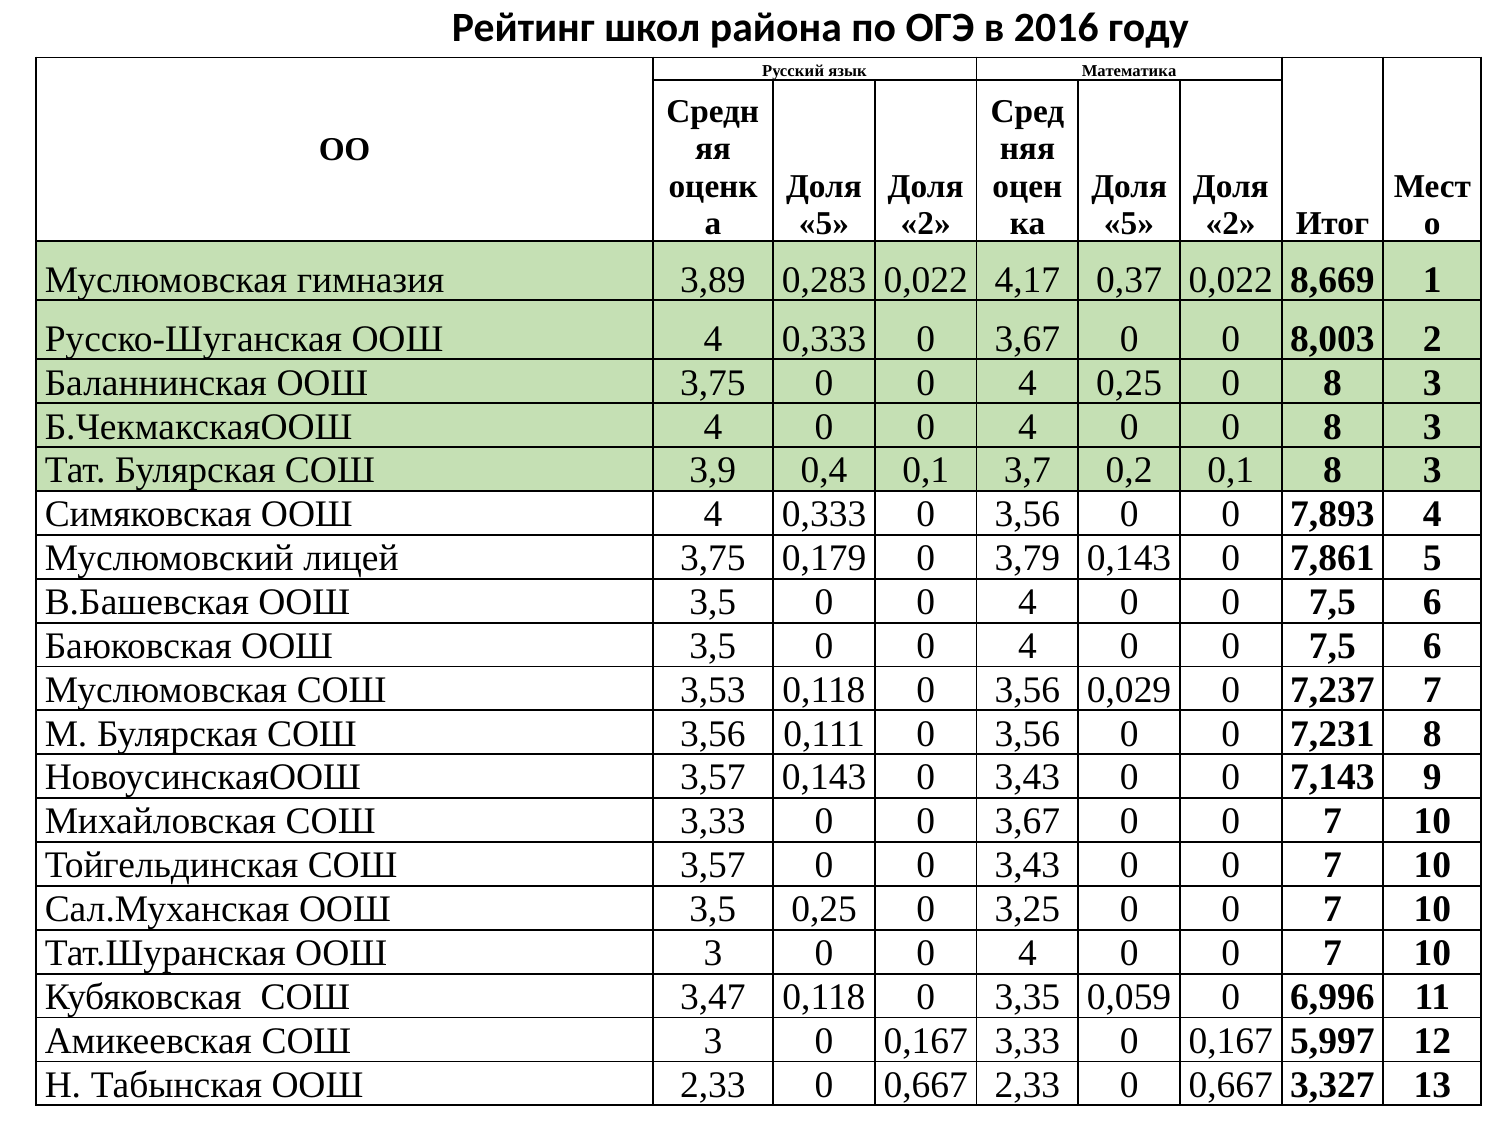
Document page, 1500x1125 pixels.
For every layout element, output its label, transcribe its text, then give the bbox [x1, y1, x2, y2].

table_cell 0 [1079, 1018, 1179, 1061]
table_cell 7 [1283, 931, 1382, 973]
table_cell Доля «2» [1181, 81, 1281, 240]
table_cell 0 [774, 360, 874, 402]
table_cell 0 [1181, 711, 1281, 753]
table_cell 2,33 [654, 1062, 772, 1104]
table_cell 0,4 [774, 448, 874, 490]
table_cell 0 [1079, 624, 1179, 666]
table_cell 10 [1384, 843, 1480, 885]
table_cell 3,47 [654, 975, 772, 1017]
table_cell 11 [1384, 975, 1480, 1017]
table_cell 0 [876, 624, 976, 666]
table_cell Русско-Шуганская ООШ [37, 301, 652, 358]
table_cell 7 [1283, 887, 1382, 929]
table_cell 4 [1384, 492, 1480, 534]
table_cell 2,33 [977, 1062, 1077, 1104]
table_cell 0 [1079, 1062, 1179, 1104]
table_cell 3 [1384, 448, 1480, 490]
table_cell 0 [1181, 931, 1281, 973]
table_cell 0 [1181, 536, 1281, 578]
table_cell 0,37 [1079, 242, 1179, 299]
table_cell 0 [876, 360, 976, 402]
table_cell 0,25 [1079, 360, 1179, 402]
table_cell 0 [876, 536, 976, 578]
table_cell 3,56 [977, 492, 1077, 534]
table_cell 0,022 [876, 242, 976, 299]
table_cell 3,5 [654, 624, 772, 666]
table_cell 0 [876, 755, 976, 797]
table_cell 0 [1079, 580, 1179, 622]
table_cell 0 [1079, 799, 1179, 841]
table_cell 0 [1079, 931, 1179, 973]
table_cell Б.ЧекмакскаяООШ [37, 404, 652, 446]
table_cell 0 [876, 492, 976, 534]
table_cell 0,167 [876, 1018, 976, 1061]
table_cell НовоусинскаяООШ [37, 755, 652, 797]
table_cell 7,5 [1283, 580, 1382, 622]
table_cell 0,667 [876, 1062, 976, 1104]
table_cell 8,669 [1283, 242, 1382, 299]
table_cell Амикеевская СОШ [37, 1018, 652, 1061]
table_cell Сал.Муханская ООШ [37, 887, 652, 929]
table_cell 3,67 [977, 799, 1077, 841]
table_cell 0 [876, 667, 976, 709]
table_cell 5 [1384, 536, 1480, 578]
table_cell Н. Табынская ООШ [37, 1062, 652, 1104]
table_cell 12 [1384, 1018, 1480, 1061]
table_cell Михайловская СОШ [37, 799, 652, 841]
table_cell 3,56 [654, 711, 772, 753]
table_cell 0,333 [774, 492, 874, 534]
table_cell 0 [1181, 667, 1281, 709]
table_cell 0,118 [774, 975, 874, 1017]
table_cell 3,75 [654, 360, 772, 402]
table_header Место [1384, 58, 1480, 240]
table_cell 0 [1181, 404, 1281, 446]
table_cell 0 [1079, 755, 1179, 797]
table_cell 8,003 [1283, 301, 1382, 358]
table_cell 0 [876, 799, 976, 841]
table_cell 3,53 [654, 667, 772, 709]
table_cell Доля «5» [774, 81, 874, 240]
table_cell 3,67 [977, 301, 1077, 358]
table_cell 4 [977, 360, 1077, 402]
table_cell 3,5 [654, 580, 772, 622]
table_cell 4 [654, 492, 772, 534]
table_cell 0 [1079, 492, 1179, 534]
table_cell 0 [876, 843, 976, 885]
table_cell Симяковская ООШ [37, 492, 652, 534]
table_cell Доля «2» [876, 81, 976, 240]
table_cell 0,333 [774, 301, 874, 358]
table_cell 3,75 [654, 536, 772, 578]
table_cell 4 [977, 580, 1077, 622]
table_cell 10 [1384, 931, 1480, 973]
table_cell 10 [1384, 887, 1480, 929]
table_cell 8 [1283, 404, 1382, 446]
table_cell 4,17 [977, 242, 1077, 299]
table_cell 3,9 [654, 448, 772, 490]
table_header Итог [1283, 58, 1382, 240]
table_cell 0 [1079, 301, 1179, 358]
table_cell 2 [1384, 301, 1480, 358]
table_cell 3,56 [977, 667, 1077, 709]
table_cell Баюковская ООШ [37, 624, 652, 666]
table_cell 0 [1079, 887, 1179, 929]
table_cell 0,029 [1079, 667, 1179, 709]
table_cell 3,33 [977, 1018, 1077, 1061]
table_cell 0,25 [774, 887, 874, 929]
table_cell 0,143 [1079, 536, 1179, 578]
table_cell 0 [876, 931, 976, 973]
table_cell 0 [774, 799, 874, 841]
table_cell 7,231 [1283, 711, 1382, 753]
table_cell 0 [1181, 360, 1281, 402]
table_cell 0 [1181, 843, 1281, 885]
table_cell 4 [977, 624, 1077, 666]
text_box Рейтинг школ района по ОГЭ в 2016 году [437, 0, 1205, 58]
table_cell 0 [774, 624, 874, 666]
table_cell 3 [654, 931, 772, 973]
table_cell 3,33 [654, 799, 772, 841]
table_cell 9 [1384, 755, 1480, 797]
table_cell 3 [1384, 404, 1480, 446]
table_cell 3,7 [977, 448, 1077, 490]
table_cell 3,25 [977, 887, 1077, 929]
table_cell 0,1 [876, 448, 976, 490]
table_cell 3,79 [977, 536, 1077, 578]
table_cell Тойгельдинская СОШ [37, 843, 652, 885]
table_cell 0 [1181, 301, 1281, 358]
table_cell Средняя оценка [654, 81, 772, 240]
table_cell 7,143 [1283, 755, 1382, 797]
table_cell 0 [1181, 755, 1281, 797]
table_header Русский язык [654, 58, 976, 79]
table_cell 8 [1283, 360, 1382, 402]
table_cell 0 [774, 404, 874, 446]
table_cell Муслюмовская СОШ [37, 667, 652, 709]
table_cell 3,327 [1283, 1062, 1382, 1104]
table_cell 0 [1181, 492, 1281, 534]
table_cell 0 [774, 843, 874, 885]
table_cell Тат.Шуранская ООШ [37, 931, 652, 973]
table_cell 7,237 [1283, 667, 1382, 709]
table_header Математика [977, 58, 1281, 79]
table_cell 3 [654, 1018, 772, 1061]
table_cell 0,667 [1181, 1062, 1281, 1104]
table_cell 0,111 [774, 711, 874, 753]
table_cell М. Булярская СОШ [37, 711, 652, 753]
table_cell 0,1 [1181, 448, 1281, 490]
table_cell Доля «5» [1079, 81, 1179, 240]
table_cell 0,059 [1079, 975, 1179, 1017]
table_cell 8 [1384, 711, 1480, 753]
table_cell Средняя оценка [977, 81, 1077, 240]
table_cell 0 [876, 711, 976, 753]
table_cell 0 [774, 931, 874, 973]
table_cell 0 [1181, 580, 1281, 622]
table_cell 5,997 [1283, 1018, 1382, 1061]
table_cell В.Башевская ООШ [37, 580, 652, 622]
table_cell Кубяковская СОШ [37, 975, 652, 1017]
table_cell 0 [1181, 624, 1281, 666]
table_cell 0,022 [1181, 242, 1281, 299]
table_cell Тат. Булярская СОШ [37, 448, 652, 490]
table_cell 0,143 [774, 755, 874, 797]
table_cell 6 [1384, 580, 1480, 622]
table_cell 0 [1181, 975, 1281, 1017]
table_cell 3,56 [977, 711, 1077, 753]
table_cell 8 [1283, 448, 1382, 490]
table_cell Баланнинская ООШ [37, 360, 652, 402]
table_cell 0,167 [1181, 1018, 1281, 1061]
table_cell 3,57 [654, 755, 772, 797]
table_cell 0,2 [1079, 448, 1179, 490]
table_cell 4 [977, 404, 1077, 446]
table_cell 3,35 [977, 975, 1077, 1017]
table_cell 0 [774, 1018, 874, 1061]
table_cell 10 [1384, 799, 1480, 841]
table_cell Муслюмовская гимназия [37, 242, 652, 299]
table_cell 7 [1384, 667, 1480, 709]
table_cell 0 [774, 580, 874, 622]
table_cell 3,43 [977, 843, 1077, 885]
table_cell 0 [876, 975, 976, 1017]
table_cell 0 [1181, 887, 1281, 929]
table_cell 0,118 [774, 667, 874, 709]
table_cell 1 [1384, 242, 1480, 299]
table_cell 3,89 [654, 242, 772, 299]
table_cell 4 [977, 931, 1077, 973]
table_cell 7,893 [1283, 492, 1382, 534]
table_header ОО [37, 58, 652, 240]
table_cell 7 [1283, 799, 1382, 841]
table_cell 0,283 [774, 242, 874, 299]
table_cell 0 [1079, 711, 1179, 753]
table_cell 0 [1079, 404, 1179, 446]
table_cell 6 [1384, 624, 1480, 666]
table_cell 3,57 [654, 843, 772, 885]
table_cell 0 [876, 404, 976, 446]
table_cell 7,5 [1283, 624, 1382, 666]
table_cell 3,5 [654, 887, 772, 929]
table_cell 0 [774, 1062, 874, 1104]
table_cell 0 [876, 580, 976, 622]
table_cell 4 [654, 301, 772, 358]
table_cell 7,861 [1283, 536, 1382, 578]
table_cell 13 [1384, 1062, 1480, 1104]
table_cell 0,179 [774, 536, 874, 578]
table_cell 6,996 [1283, 975, 1382, 1017]
table_cell 4 [654, 404, 772, 446]
table_cell 0 [1181, 799, 1281, 841]
table_cell 3,43 [977, 755, 1077, 797]
table_cell 0 [1079, 843, 1179, 885]
table_cell 0 [876, 301, 976, 358]
table_cell 7 [1283, 843, 1382, 885]
table_cell 3 [1384, 360, 1480, 402]
table_cell 0 [876, 887, 976, 929]
table_cell Муслюмовский лицей [37, 536, 652, 578]
